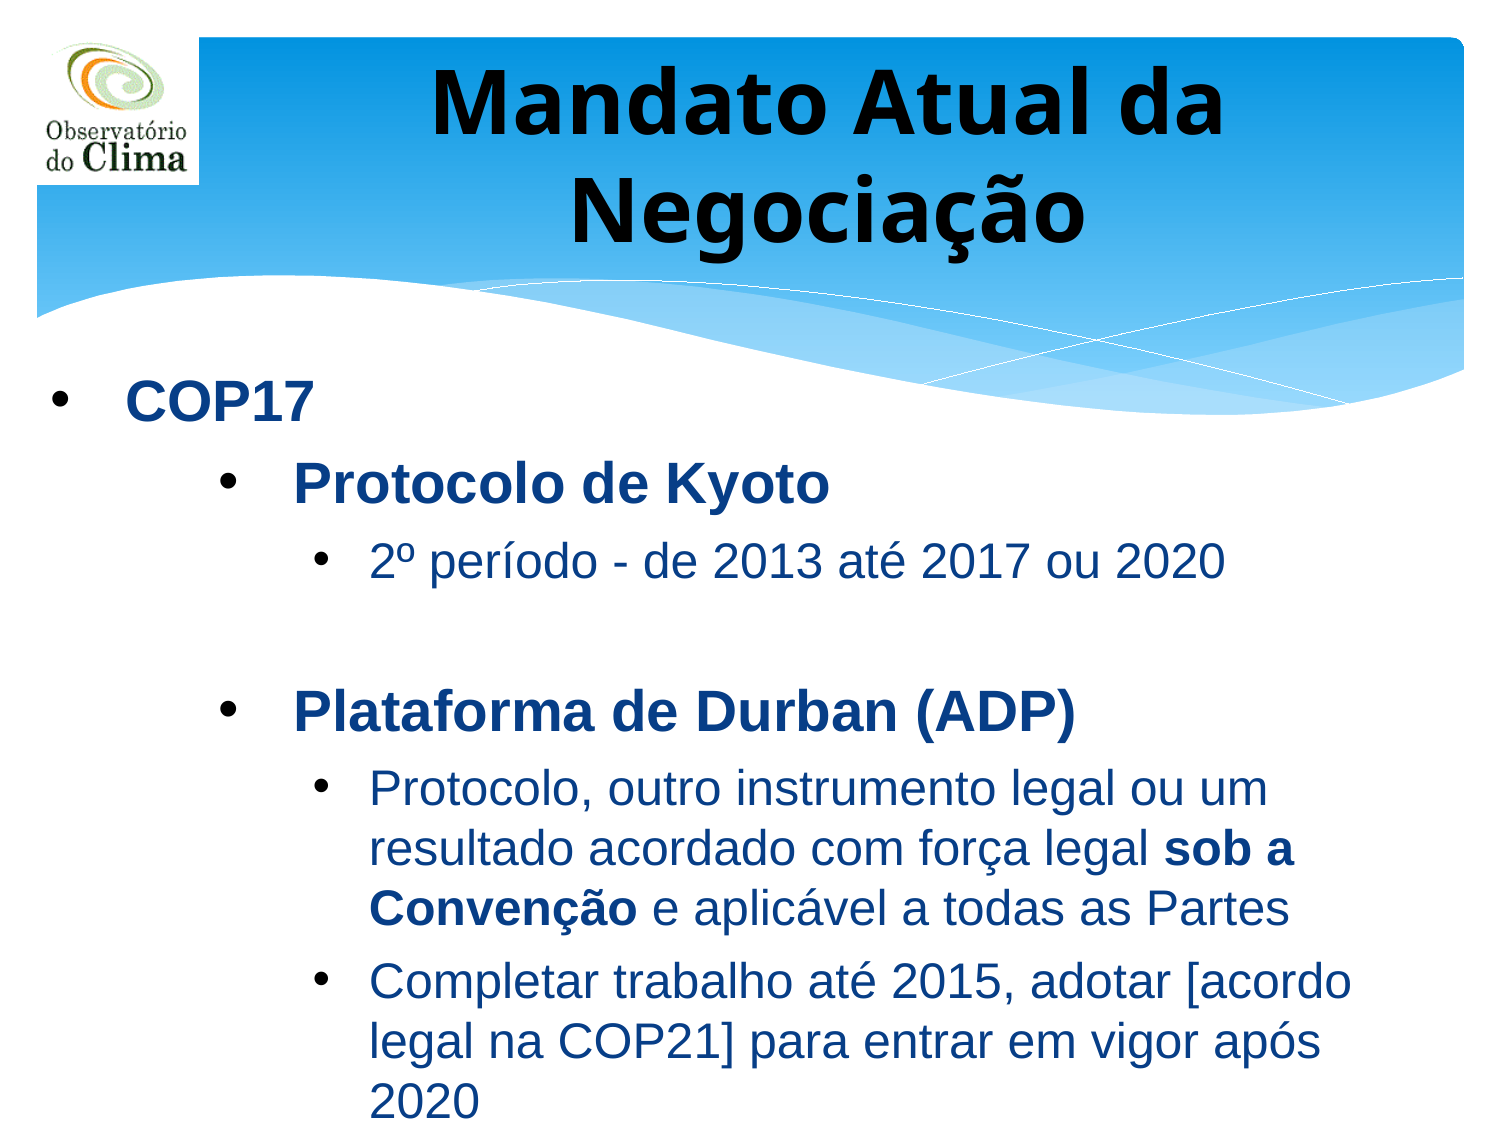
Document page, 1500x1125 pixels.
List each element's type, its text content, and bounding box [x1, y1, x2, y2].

picture [35, 35, 200, 186]
text_box COP17 Protocolo de Kyoto 2º período - de 2013 até 2017 ou 2020 Plataforma de Durban (ADP) Protocolo, outro instrumento legal ou um resultado acordado com força legal sob a Convenção e aplicável a todas as Partes Completar trabalho até 2015, adotar [acordo legal na COP21] para entrar em vigor após 2020 [35, 355, 1459, 1125]
title Mandato Atual da Negociação [153, 58, 1500, 247]
